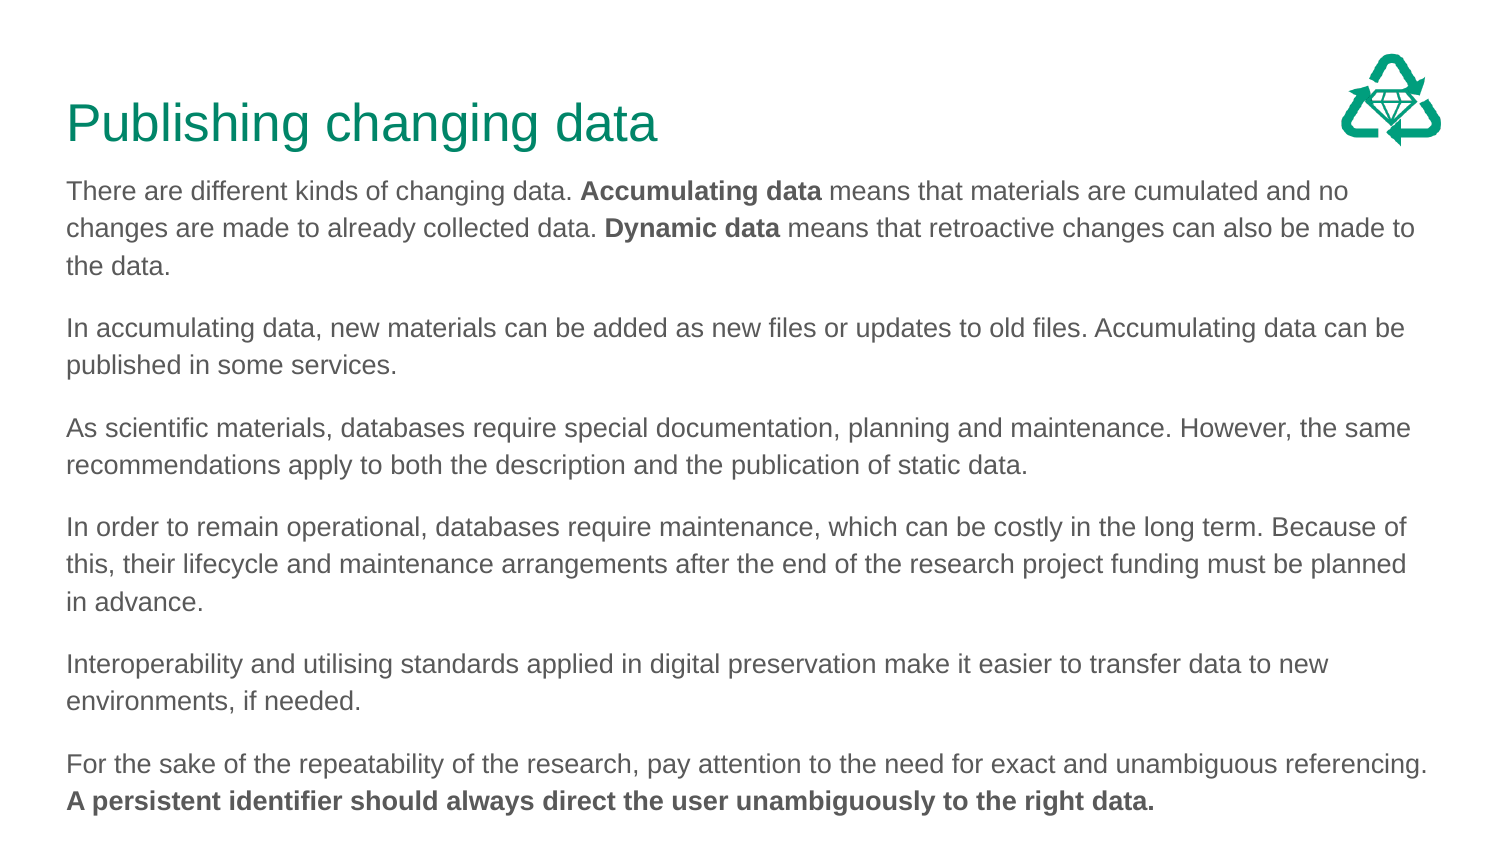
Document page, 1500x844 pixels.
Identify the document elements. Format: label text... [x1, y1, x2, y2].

list There are different kinds of changing data. Accumulating data means that materials are cumulated and no changes are made to already collected data. Dynamic data means that retroactive changes can also be made to the data. In accumulating data, new materials can be added as new files or updates to old files. Accumulating data can be published in some services. As scientific materials, databases require special documentation, planning and maintenance. However, the same recommendations apply to both the description and the publication of static data. In order to remain operational, databases require maintenance, which can be costly in the long term. Because of this, their lifecycle and maintenance arrangements after the end of the research project funding must be planned in advance. Interoperability and utilising standards applied in digital preservation make it easier to transfer data to new environments, if needed. For the sake of the repeatability of the research, pay attention to the need for exact and unambiguous referencing. A persistent identifier should always direct the user unambiguously to the right data. [51, 153, 1449, 799]
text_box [1332, 44, 1450, 154]
title Publishing changing data [51, 72, 1327, 153]
